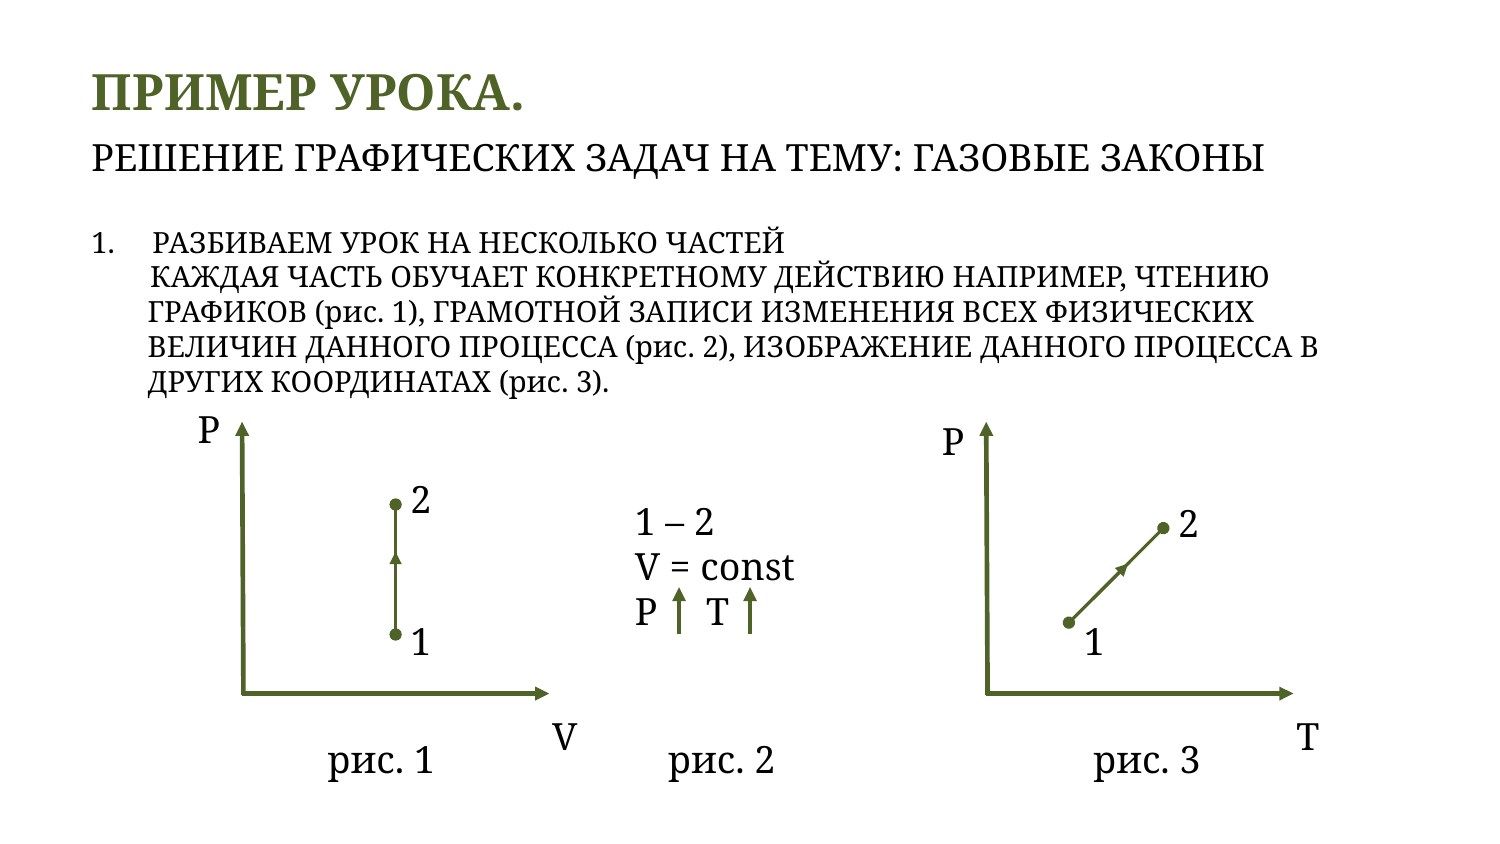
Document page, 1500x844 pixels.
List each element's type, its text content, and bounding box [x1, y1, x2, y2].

text_box рис. 3 [1078, 728, 1216, 789]
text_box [241, 421, 550, 696]
text_box Т [1281, 705, 1329, 766]
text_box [1092, 563, 1129, 600]
text_box рис. 2 [653, 728, 791, 789]
text_box P [182, 398, 231, 458]
text_box P [927, 410, 975, 470]
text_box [985, 421, 1294, 696]
text_box РЕШЕНИЕ ГРАФИЧЕСКИХ ЗАДАЧ НА ТЕМУ: ГАЗОВЫЕ ЗАКОНЫ 1. РАЗБИВАЕМ УРОК НА НЕСКОЛЬКО ЧАСТЕЙ КАЖДАЯ ЧАСТЬ ОБУЧАЕТ КОНКРЕТНОМУ ДЕЙСТВИЮ НАПРИМЕР, ЧТЕНИЮ ГРАФИКОВ (рис. 1), ГРАМОТНОЙ ЗАПИСИ ИЗМЕНЕНИЯ ВСЕХ ФИЗИЧЕСКИХ ВЕЛИЧИН ДАННОГО ПРОЦЕССА (рис. 2), ИЗОБРАЖЕНИЕ ДАННОГО ПРОЦЕССА В ДРУГИХ КООРДИНАТАХ (рис. 3). [76, 126, 1376, 441]
text_box 1 – 2 V = const P T [620, 445, 821, 641]
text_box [1068, 527, 1164, 623]
title ПРИМЕР УРОКА. [76, 20, 1427, 161]
text_box рис. 1 [312, 728, 455, 789]
text_box V [537, 705, 585, 766]
